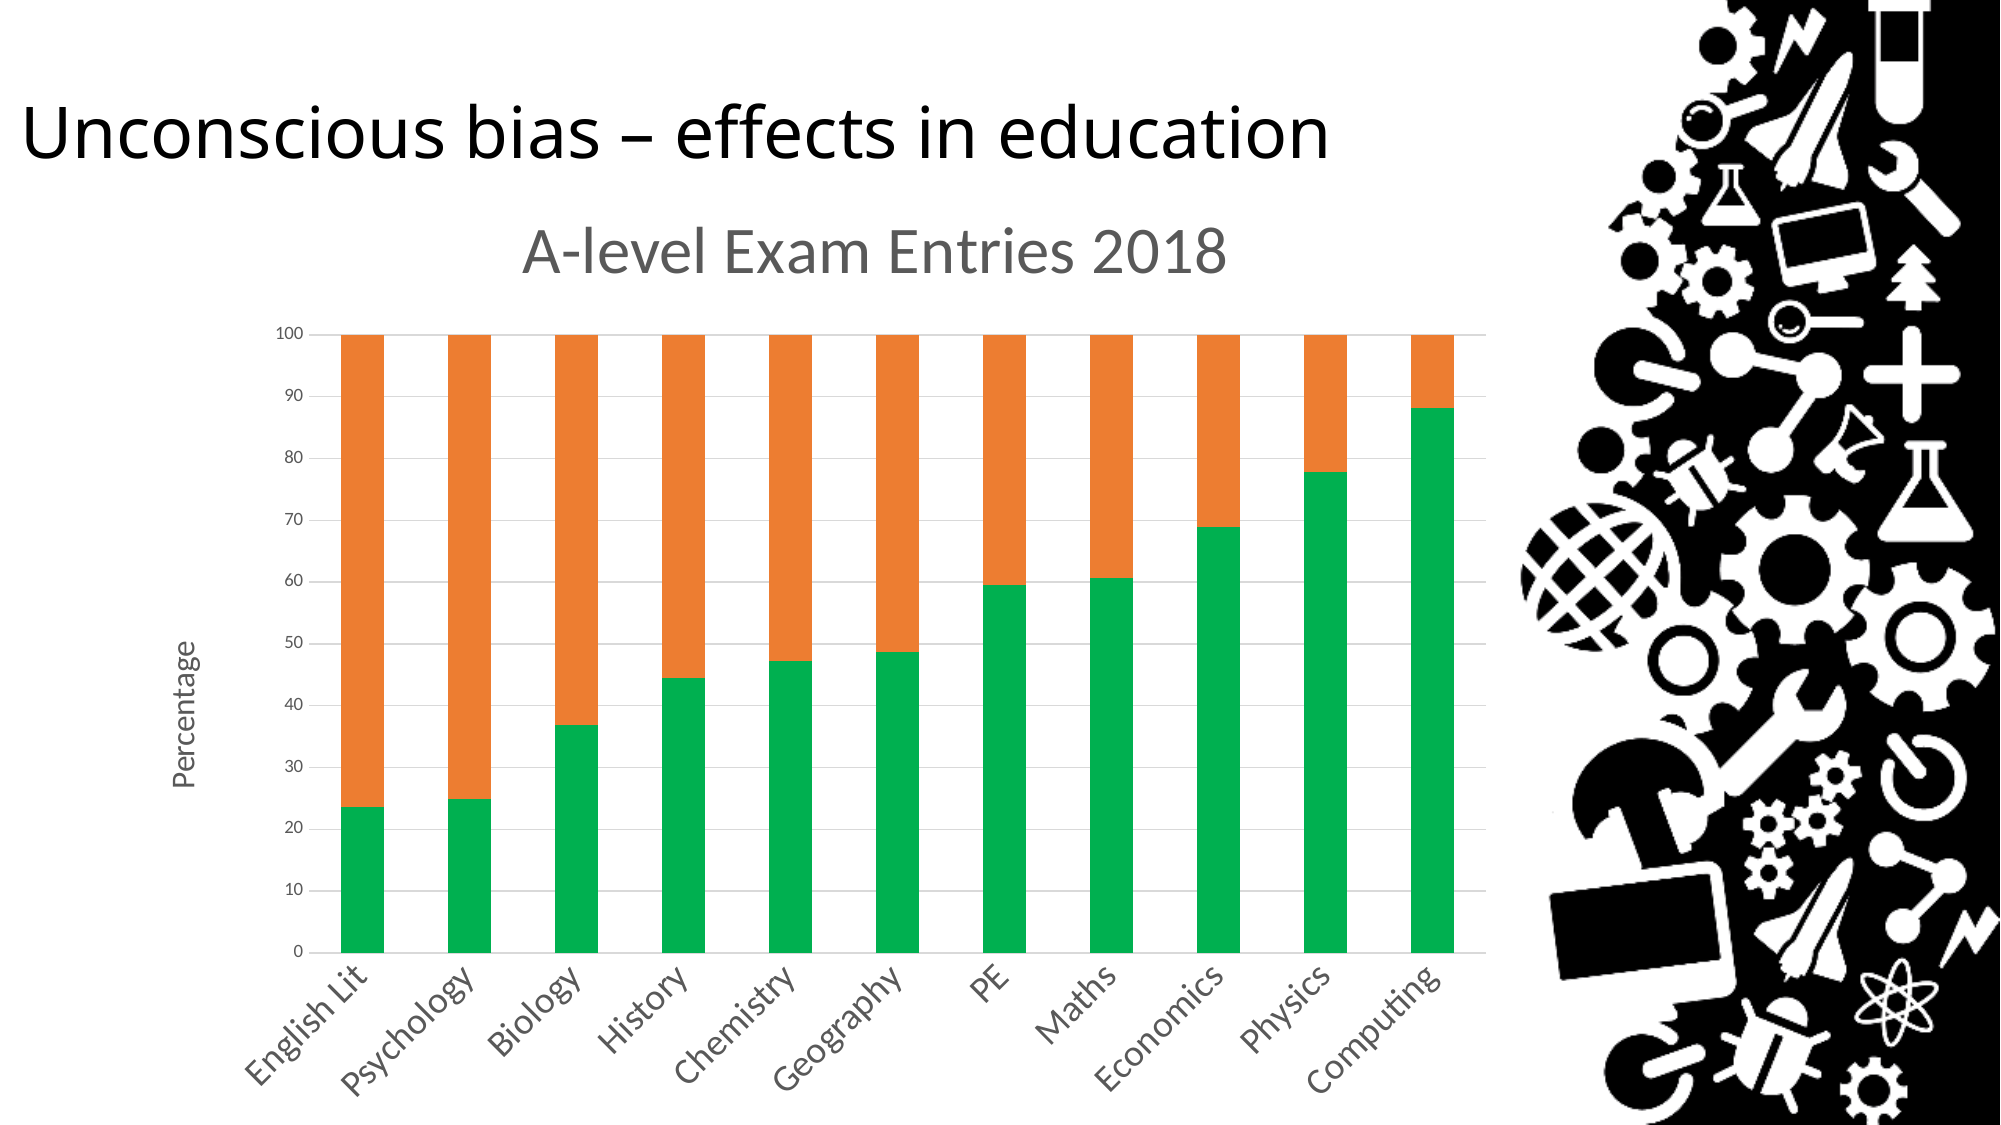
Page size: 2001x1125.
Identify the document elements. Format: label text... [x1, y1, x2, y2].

title Unconscious bias – effects in education [5, 0, 1593, 218]
chart [132, 172, 1514, 1125]
picture [1514, 0, 2000, 1125]
